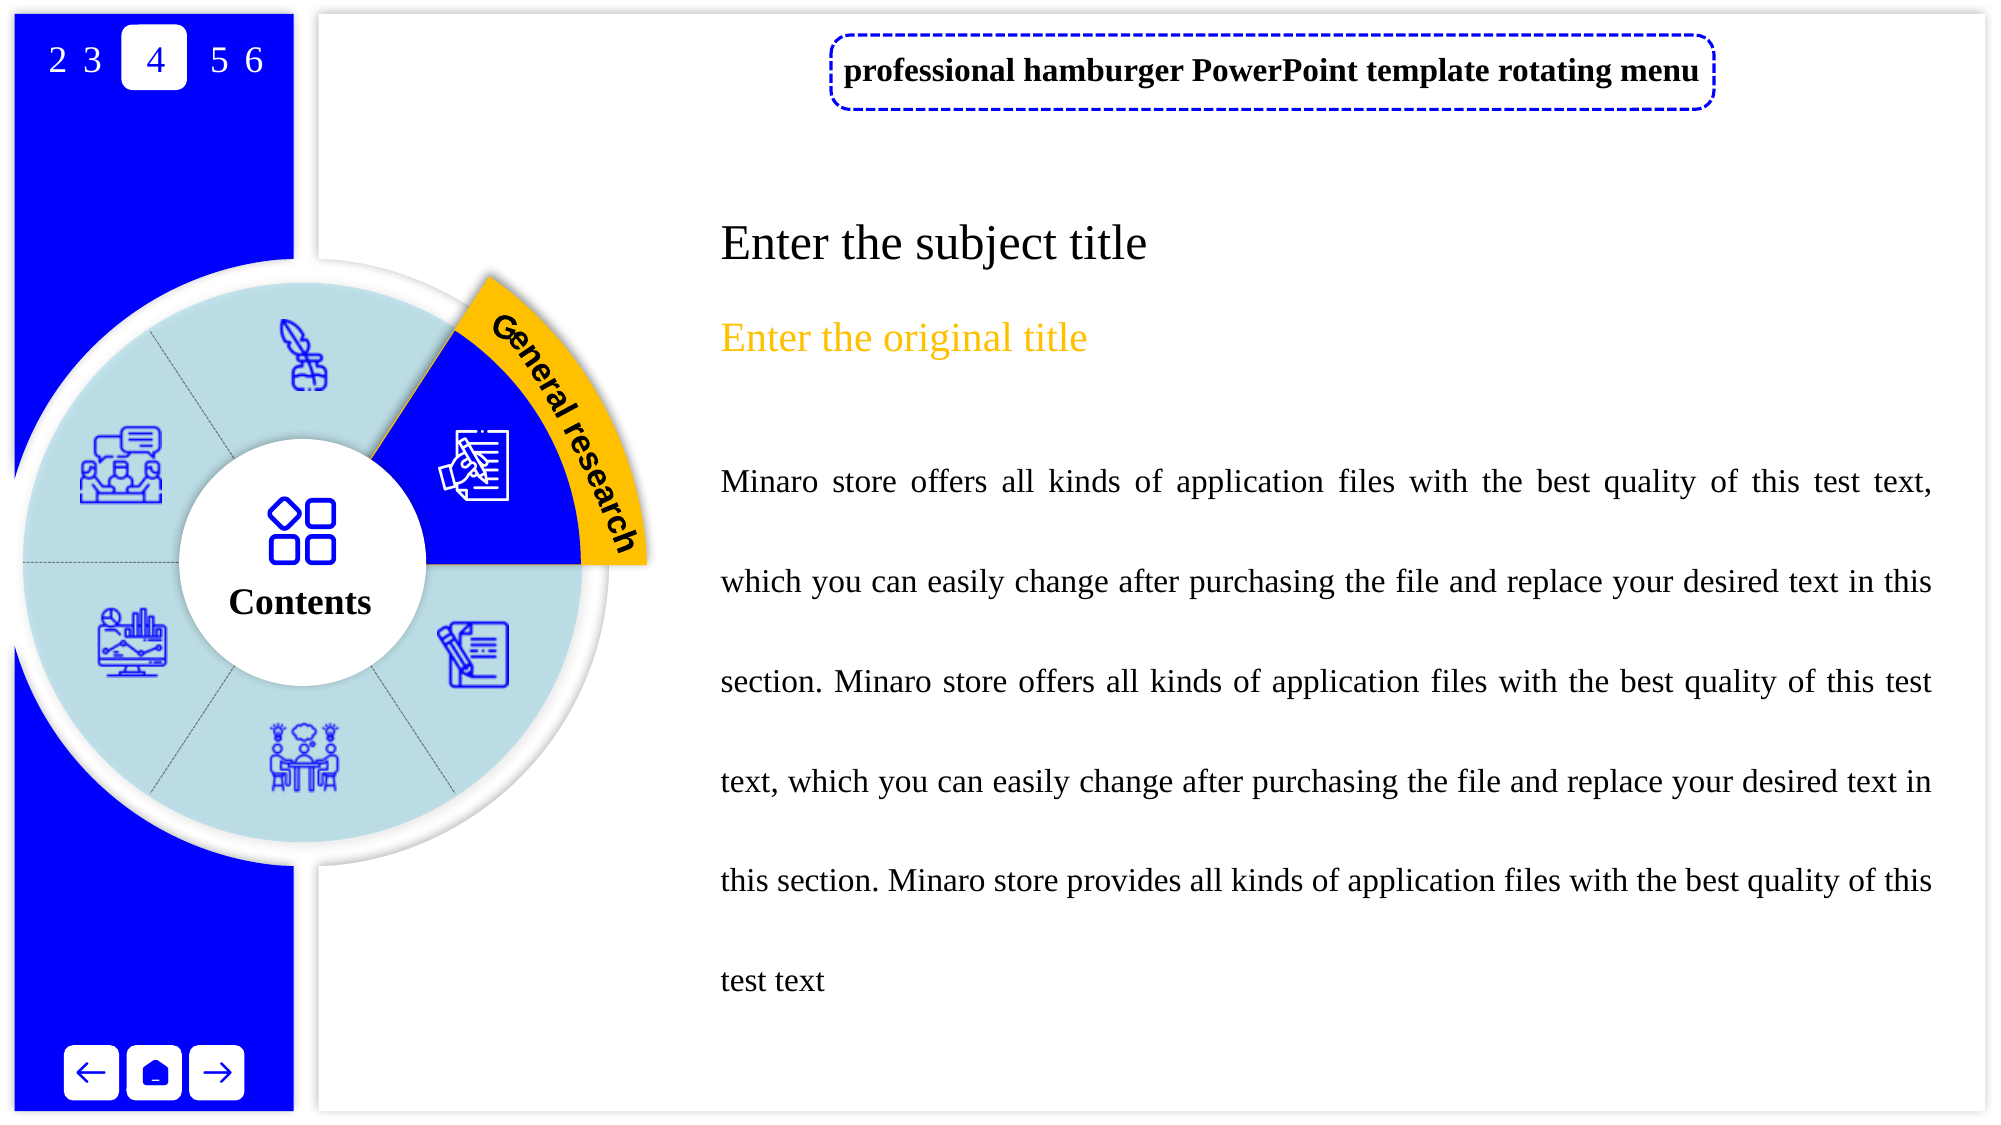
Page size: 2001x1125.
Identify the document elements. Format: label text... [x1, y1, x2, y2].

picture [75, 1057, 107, 1088]
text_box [22, 282, 583, 843]
text_box Enter the subject title Enter the original title Minaro store offers all kinds of application files with the best quality of this test text, which you can easily change after purchasing the file and replace your desired text in this section. Minaro store offers all kinds of application files with the best quality of this test text, which you can easily change after purchasing the file and replace your desired text in this section. Minaro store provides all kinds of application files with the best quality of this test text [705, 202, 1950, 1006]
text_box [834, 33, 1711, 41]
text_box professional hamburger PowerPoint template rotating menu [829, 41, 1829, 96]
text_box [484, 275, 499, 282]
picture [140, 1056, 171, 1088]
picture [202, 1056, 233, 1088]
text_box [583, 369, 649, 567]
text_box 2 3 4 5 6 [33, 27, 286, 88]
picture [264, 493, 341, 570]
picture [437, 430, 509, 501]
text_box [830, 96, 1715, 111]
